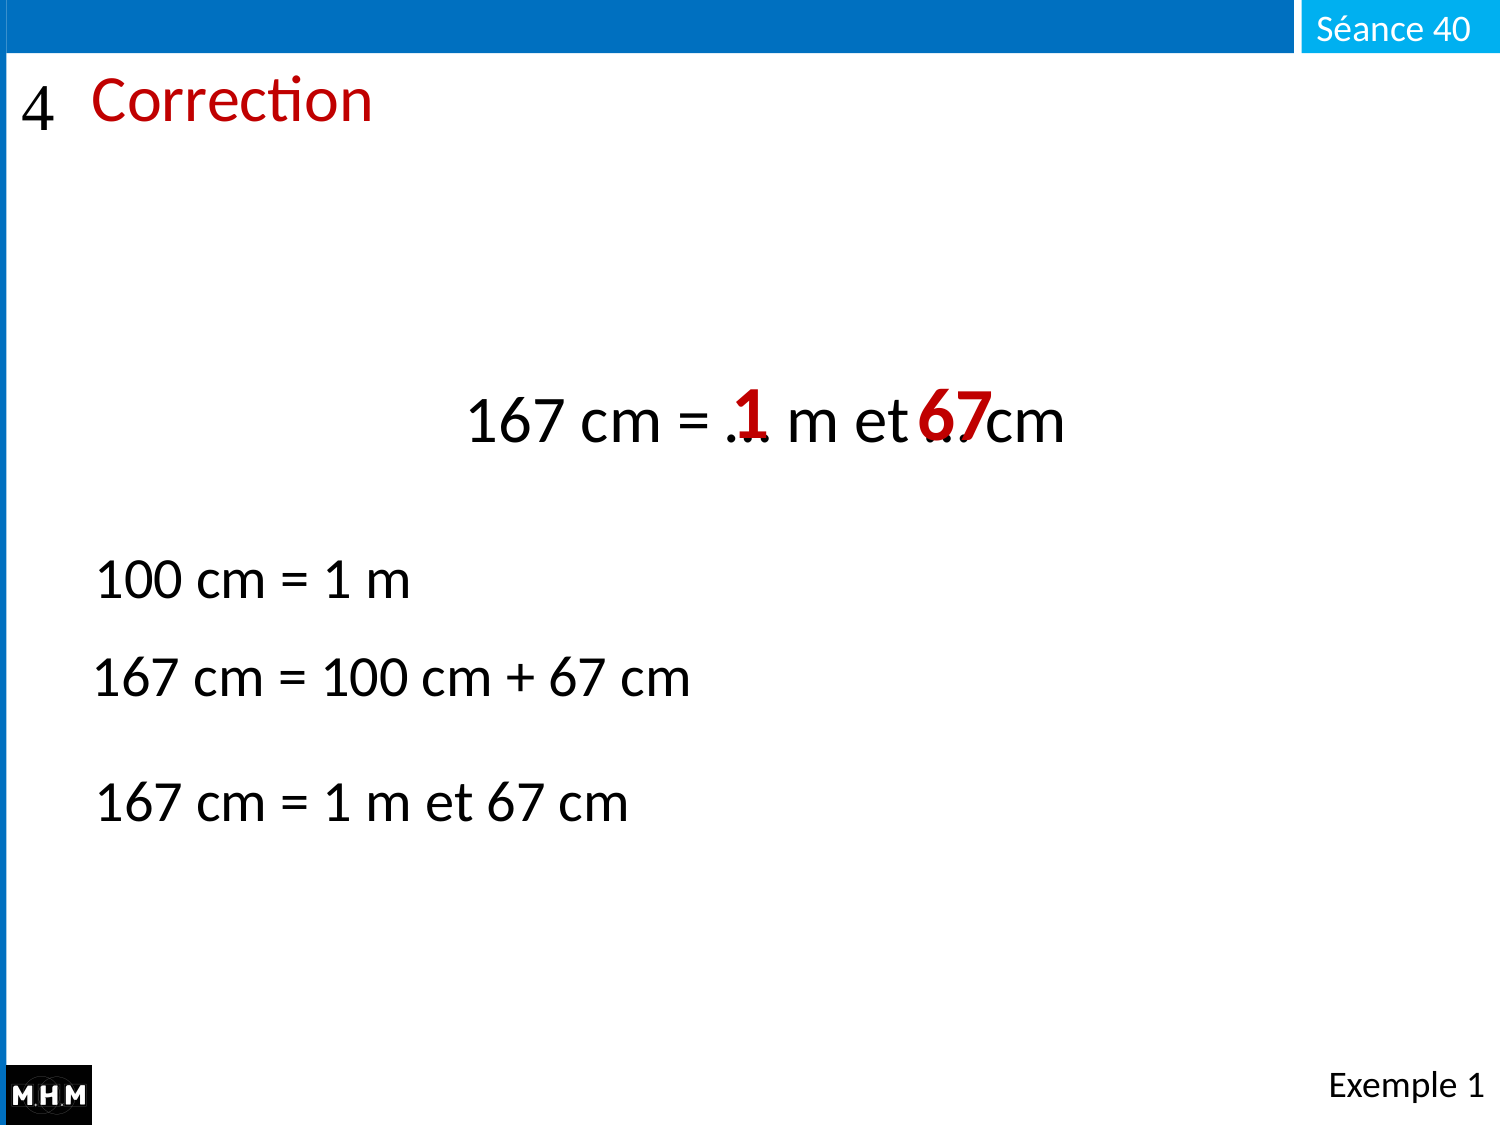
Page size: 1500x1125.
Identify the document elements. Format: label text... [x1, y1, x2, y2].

text_box 100 cm = 1 m [79, 532, 844, 618]
text_box 1 [716, 355, 830, 461]
text_box 167 cm = … m et … cm [1016, 368, 1158, 463]
text_box 167 cm = 100 cm + 67 cm [77, 630, 841, 716]
picture [6, 1065, 92, 1125]
text_box 167 cm = 1 m et 67 cm [79, 755, 920, 841]
title Correction [77, 57, 1470, 144]
text_box 167 cm = … m et … cm [450, 368, 902, 463]
text_box 67 [902, 358, 1016, 463]
text_box Exemple 1 [1247, 1052, 1500, 1113]
